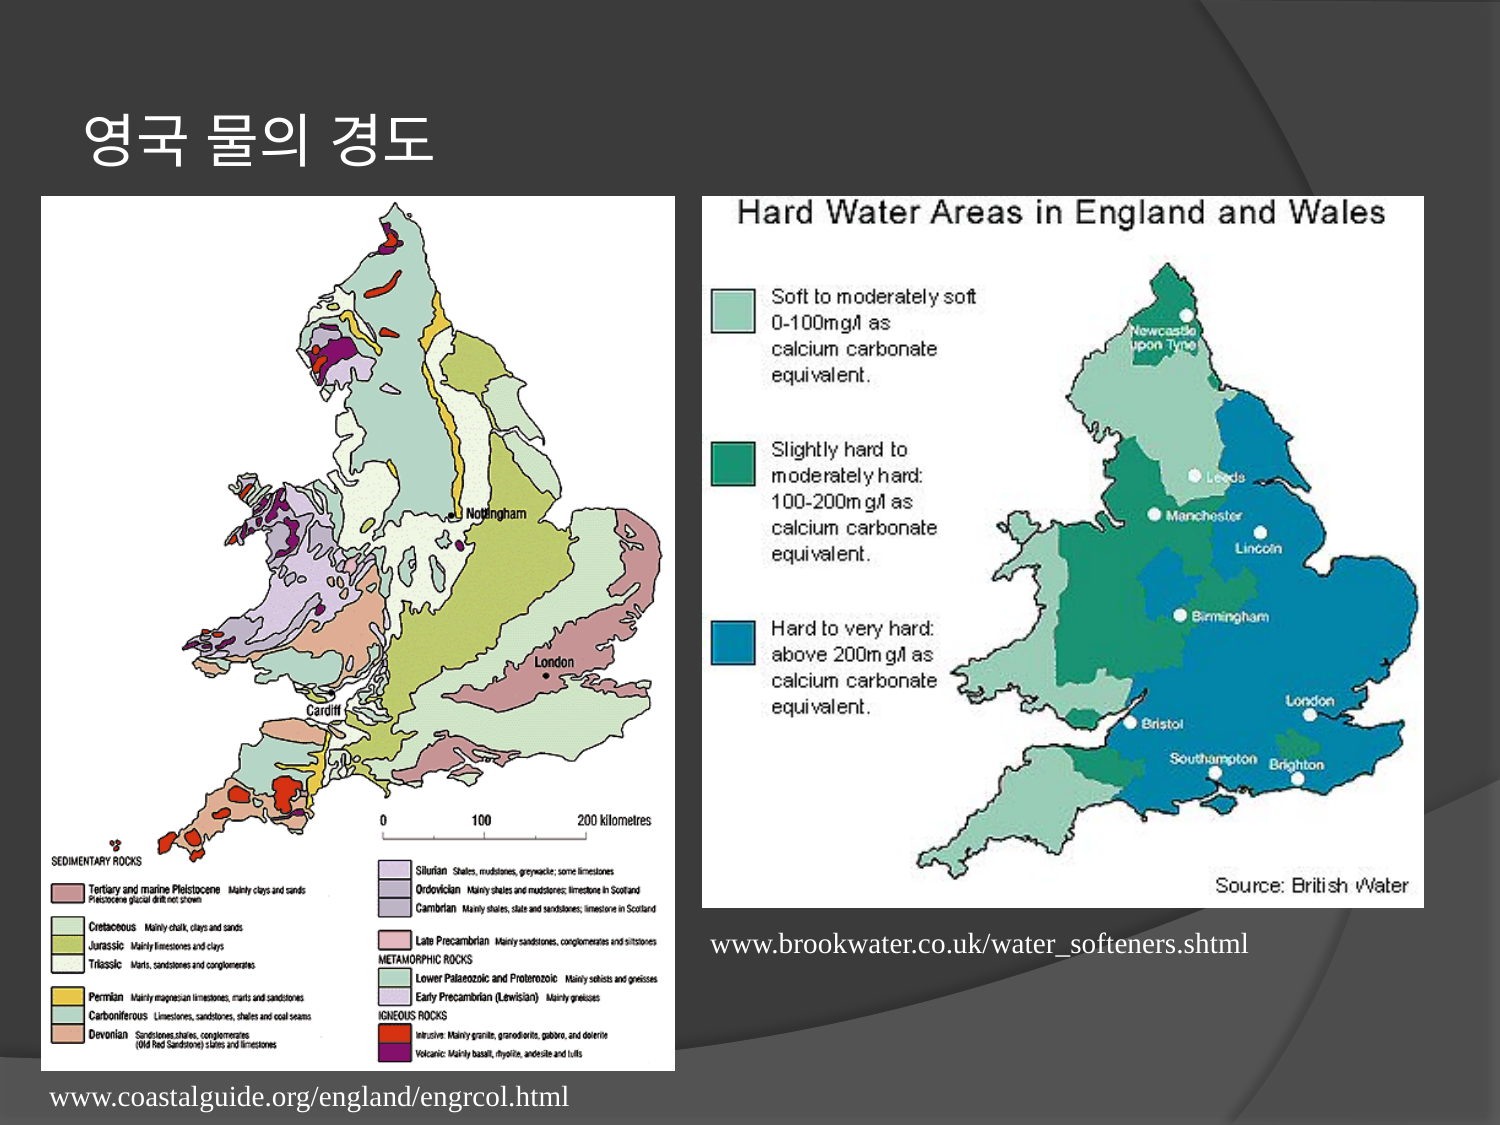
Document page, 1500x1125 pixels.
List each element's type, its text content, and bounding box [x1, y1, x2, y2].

picture [702, 196, 1424, 908]
text_box www.brookwater.co.uk/water_softeners.shtml [688, 916, 1265, 967]
picture [40, 196, 675, 1071]
text_box www.coastalguide.org/england/engrcol.html [34, 1080, 585, 1120]
title 영국 물의 경도 [75, 45, 1300, 233]
